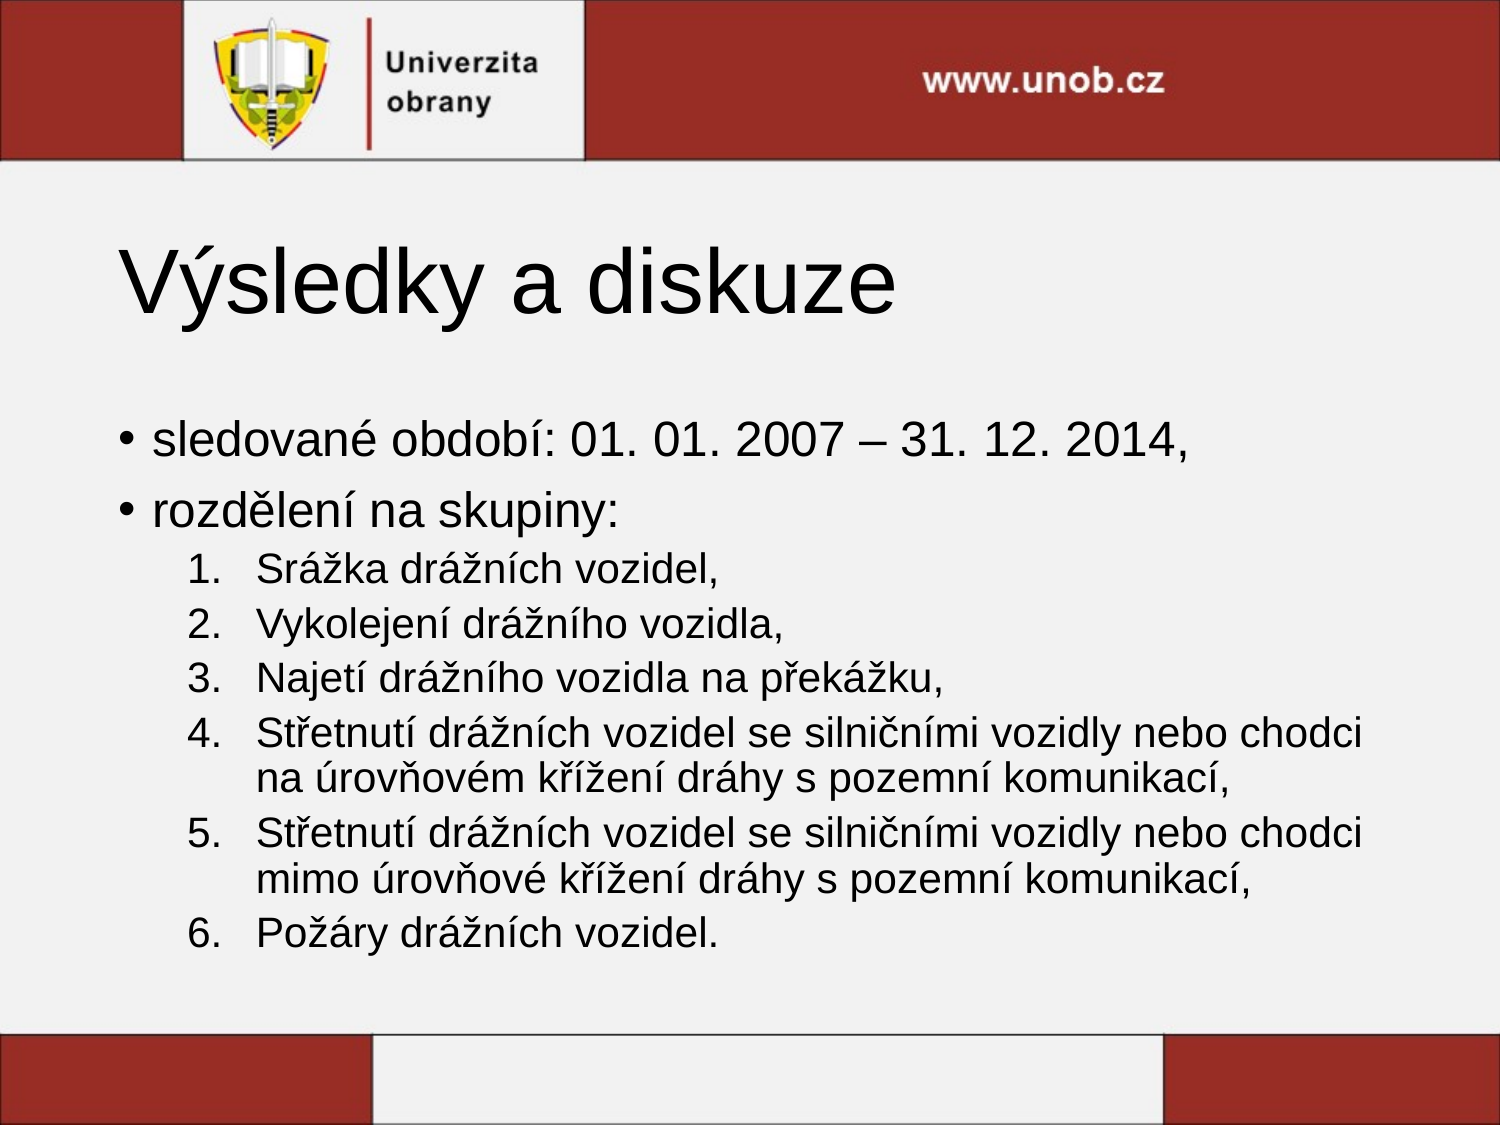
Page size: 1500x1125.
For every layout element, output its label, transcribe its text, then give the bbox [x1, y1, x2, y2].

picture [0, 0, 1500, 1125]
list sledované období: 01. 01. 2007 – 31. 12. 2014, rozdělení na skupiny: Srážka drážních vozidel, Vykolejení drážního vozidla, Najetí drážního vozidla na překážku, Střetnutí drážních vozidel se silničními vozidly nebo chodci na úrovňovém křížení dráhy s pozemní komunikací, Střetnutí drážních vozidel se silničními vozidly nebo chodci mimo úrovňové křížení dráhy s pozemní komunikací, Požáry drážních vozidel. [103, 406, 1397, 1014]
title Výsledky a diskuze [103, 175, 1397, 393]
